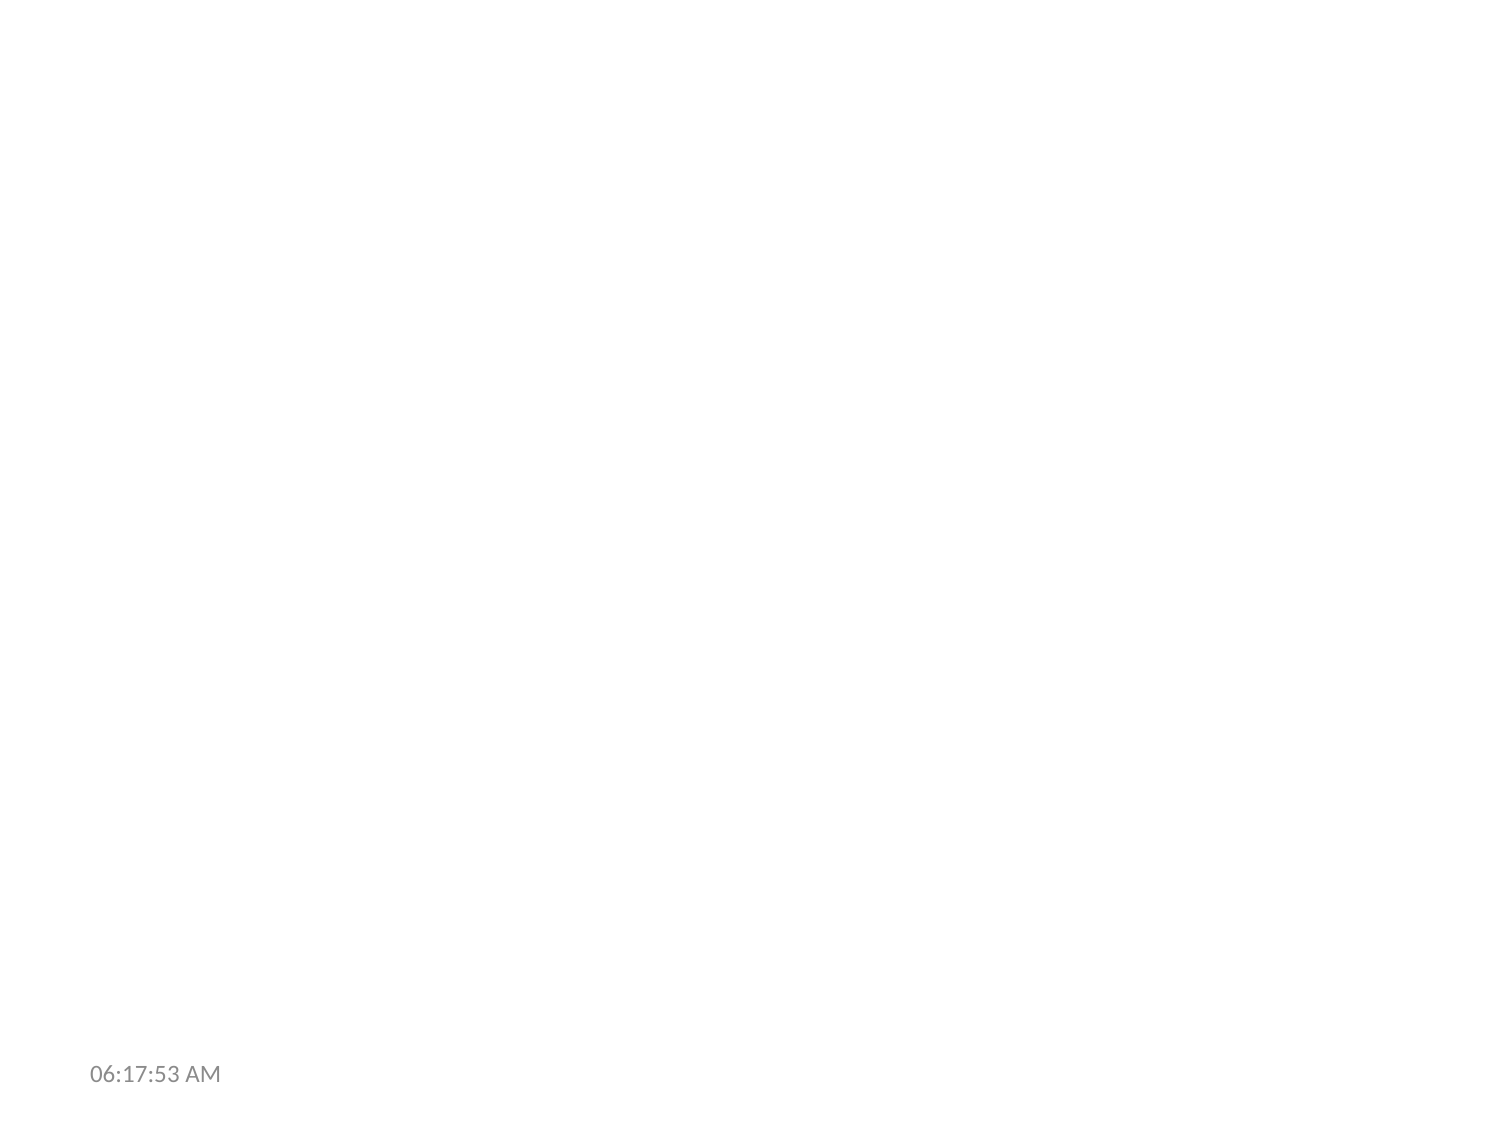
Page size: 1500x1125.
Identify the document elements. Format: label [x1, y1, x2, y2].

slide_number [75, 1042, 425, 1103]
